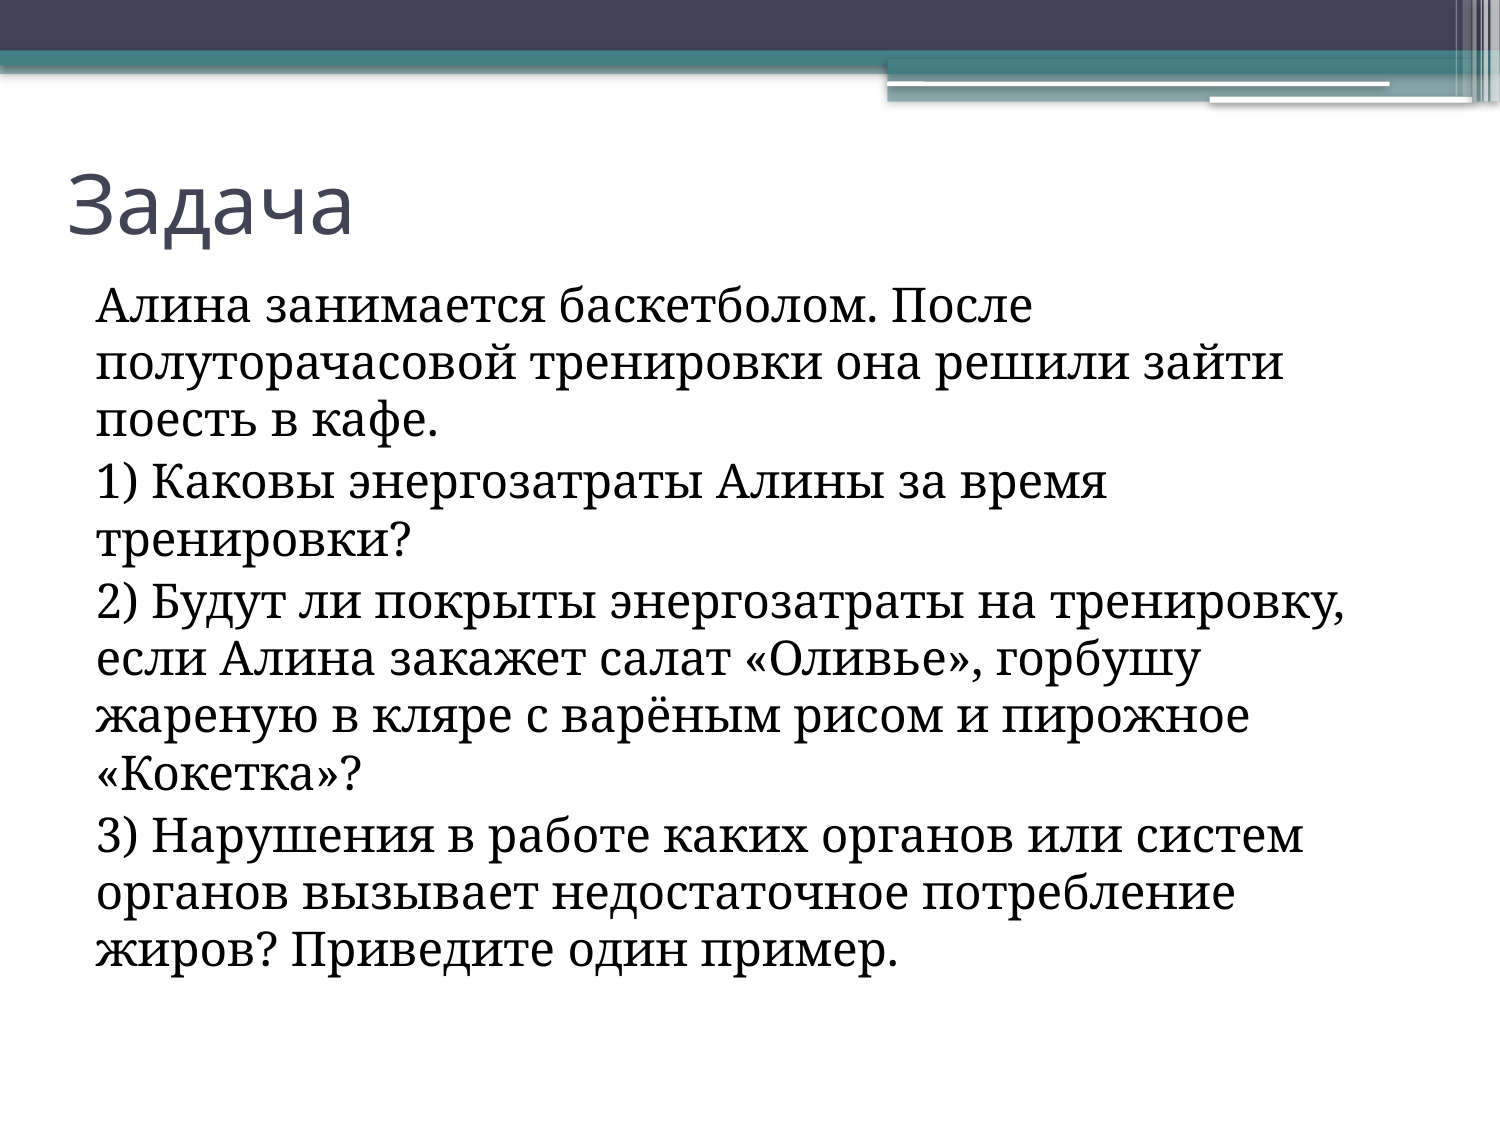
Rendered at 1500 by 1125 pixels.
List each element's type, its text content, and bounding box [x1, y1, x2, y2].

list Алина занимается баскетболом. После полуторачасовой тренировки она решили зайти поесть в кафе. 1) Каковы энергозатраты Алины за время тренировки? 2) Будут ли покрыты энергозатраты на тренировку, если Алина закажет салат «Оливье», горбушу жареную в кляре с варёным рисом и пирожное «Кокетка»? 3) Нарушения в работе каких органов или систем органов вызывает недостаточное потребление жиров? Приведите один пример. [64, 267, 1447, 988]
title Задача [53, 113, 1404, 289]
